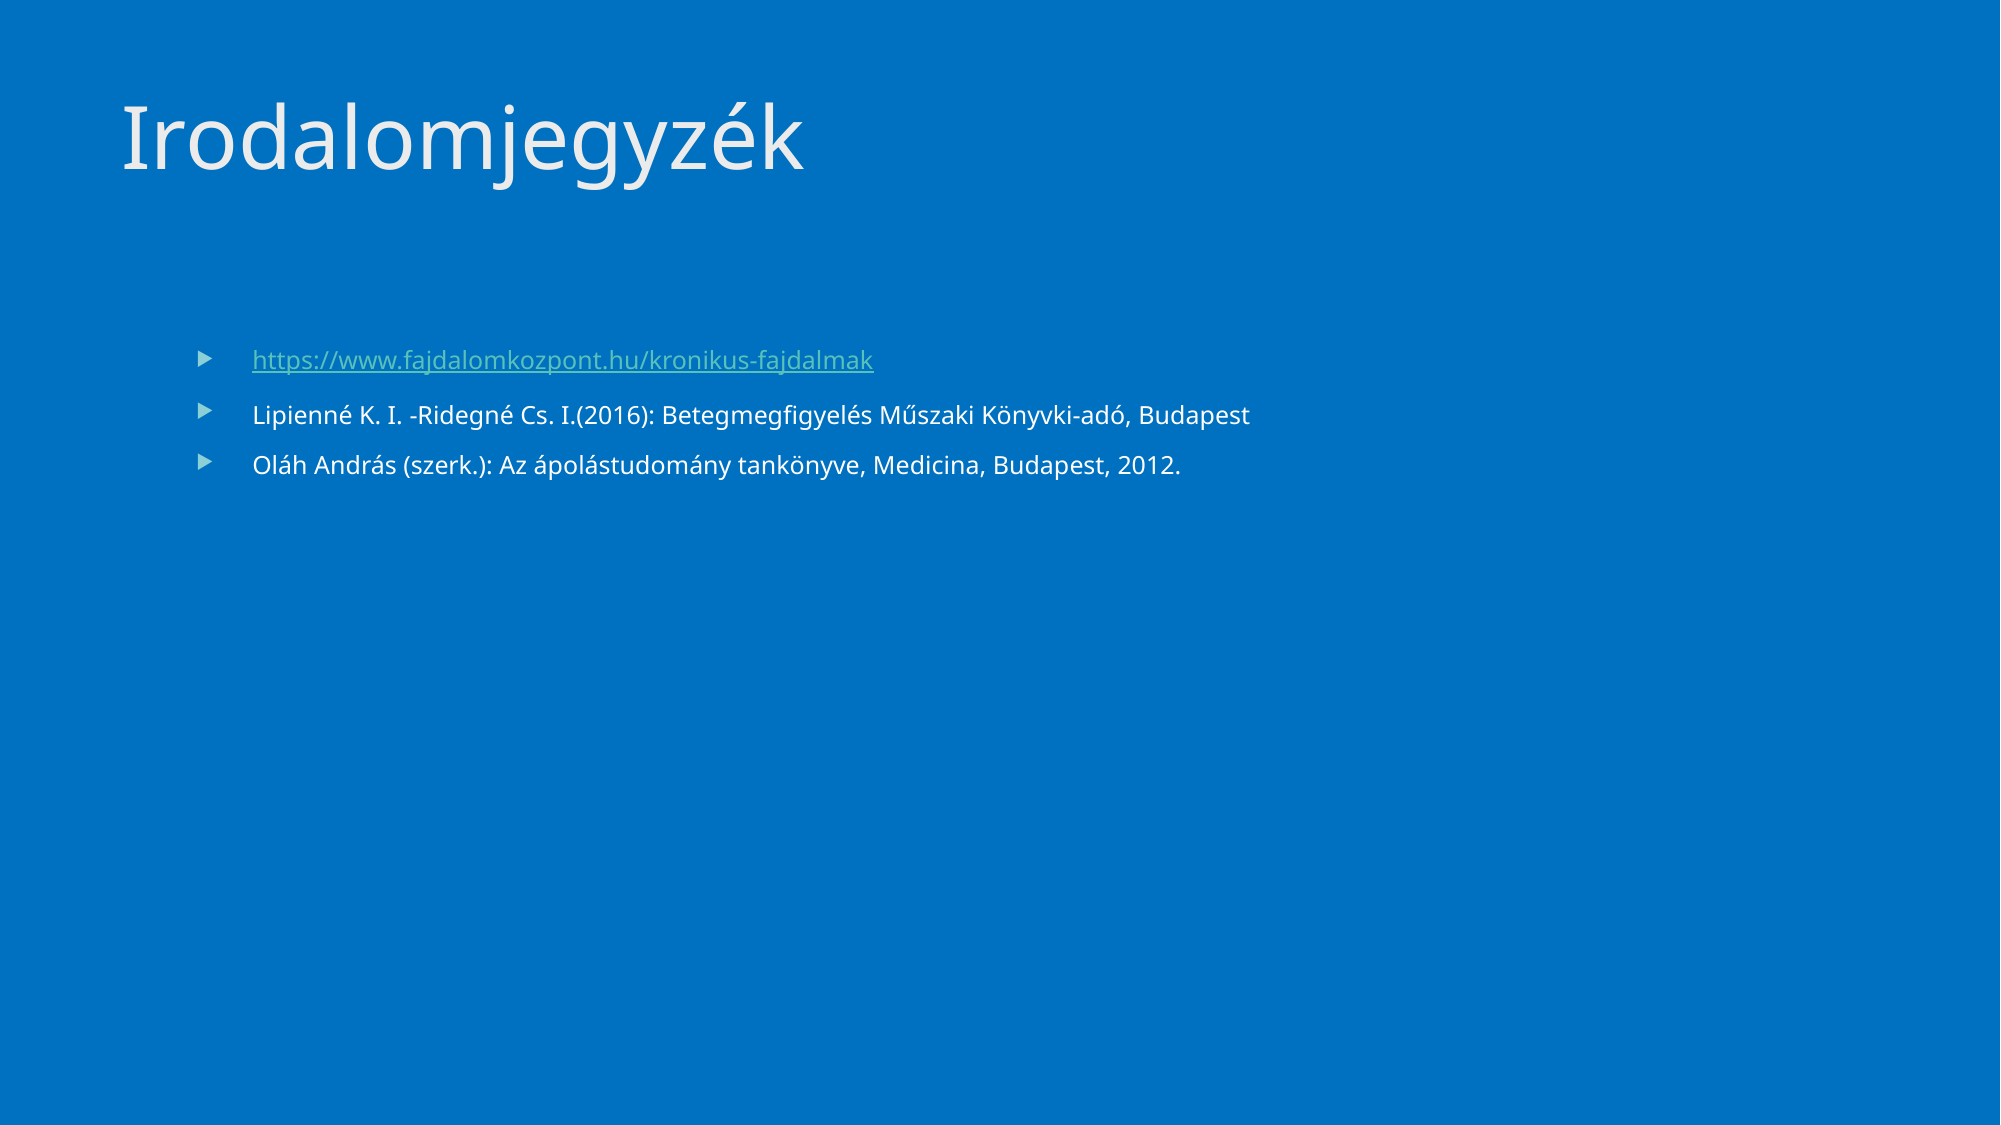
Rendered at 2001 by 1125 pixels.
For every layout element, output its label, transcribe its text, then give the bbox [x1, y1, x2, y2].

list https://www.fajdalomkozpont.hu/kronikus-fajdalmak Lipienné K. I. -Ridegné Cs. I.(2016): Betegmegfigyelés Műszaki Könyvki-adó, Budapest Oláh András (szerk.): Az ápolástudomány tankönyve, Medicina, Budapest, 2012. [181, 336, 1649, 1025]
title Irodalomjegyzék [106, 74, 1649, 304]
